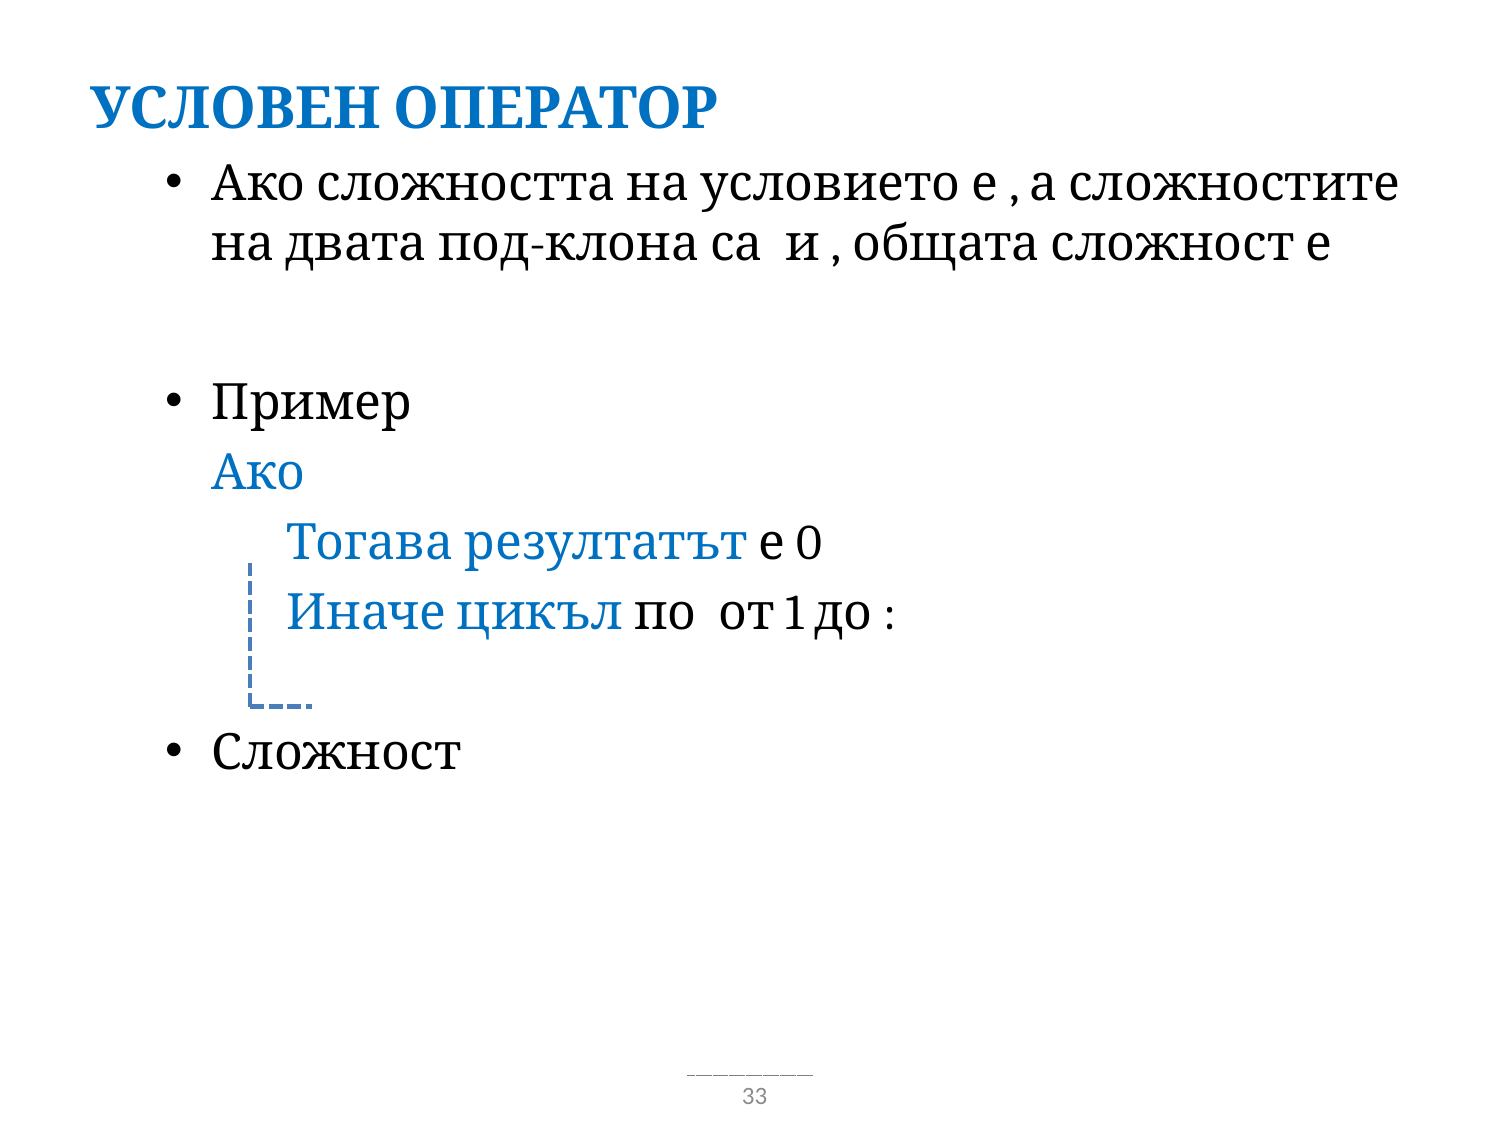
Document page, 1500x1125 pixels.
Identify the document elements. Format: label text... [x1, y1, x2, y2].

slide_number 33 [579, 1065, 930, 1125]
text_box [249, 562, 313, 707]
